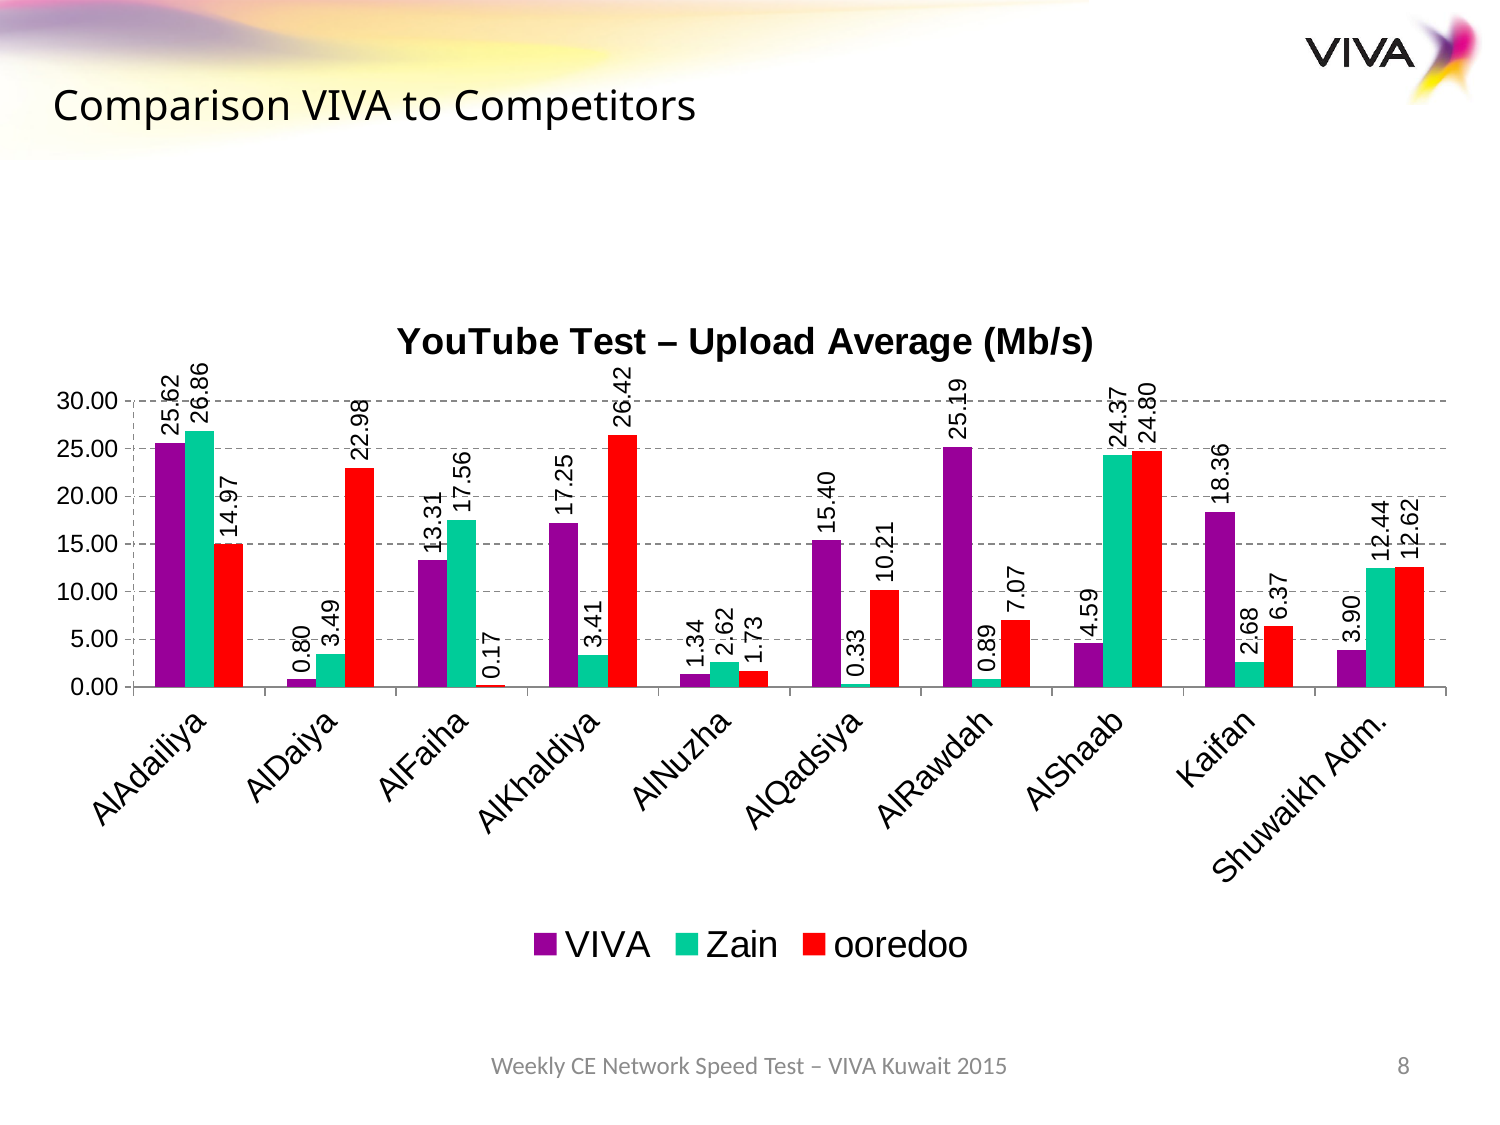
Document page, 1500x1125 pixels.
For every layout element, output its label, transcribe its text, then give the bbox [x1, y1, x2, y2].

text_box Comparison VIVA to Competitors [37, 24, 1278, 184]
chart [27, 287, 1476, 974]
text_box Weekly CE Network Speed Test – VIVA Kuwait 2015 [205, 1042, 1074, 1103]
picture [0, 0, 1089, 160]
picture [1300, 12, 1485, 105]
text_box 8 [1074, 1042, 1425, 1103]
